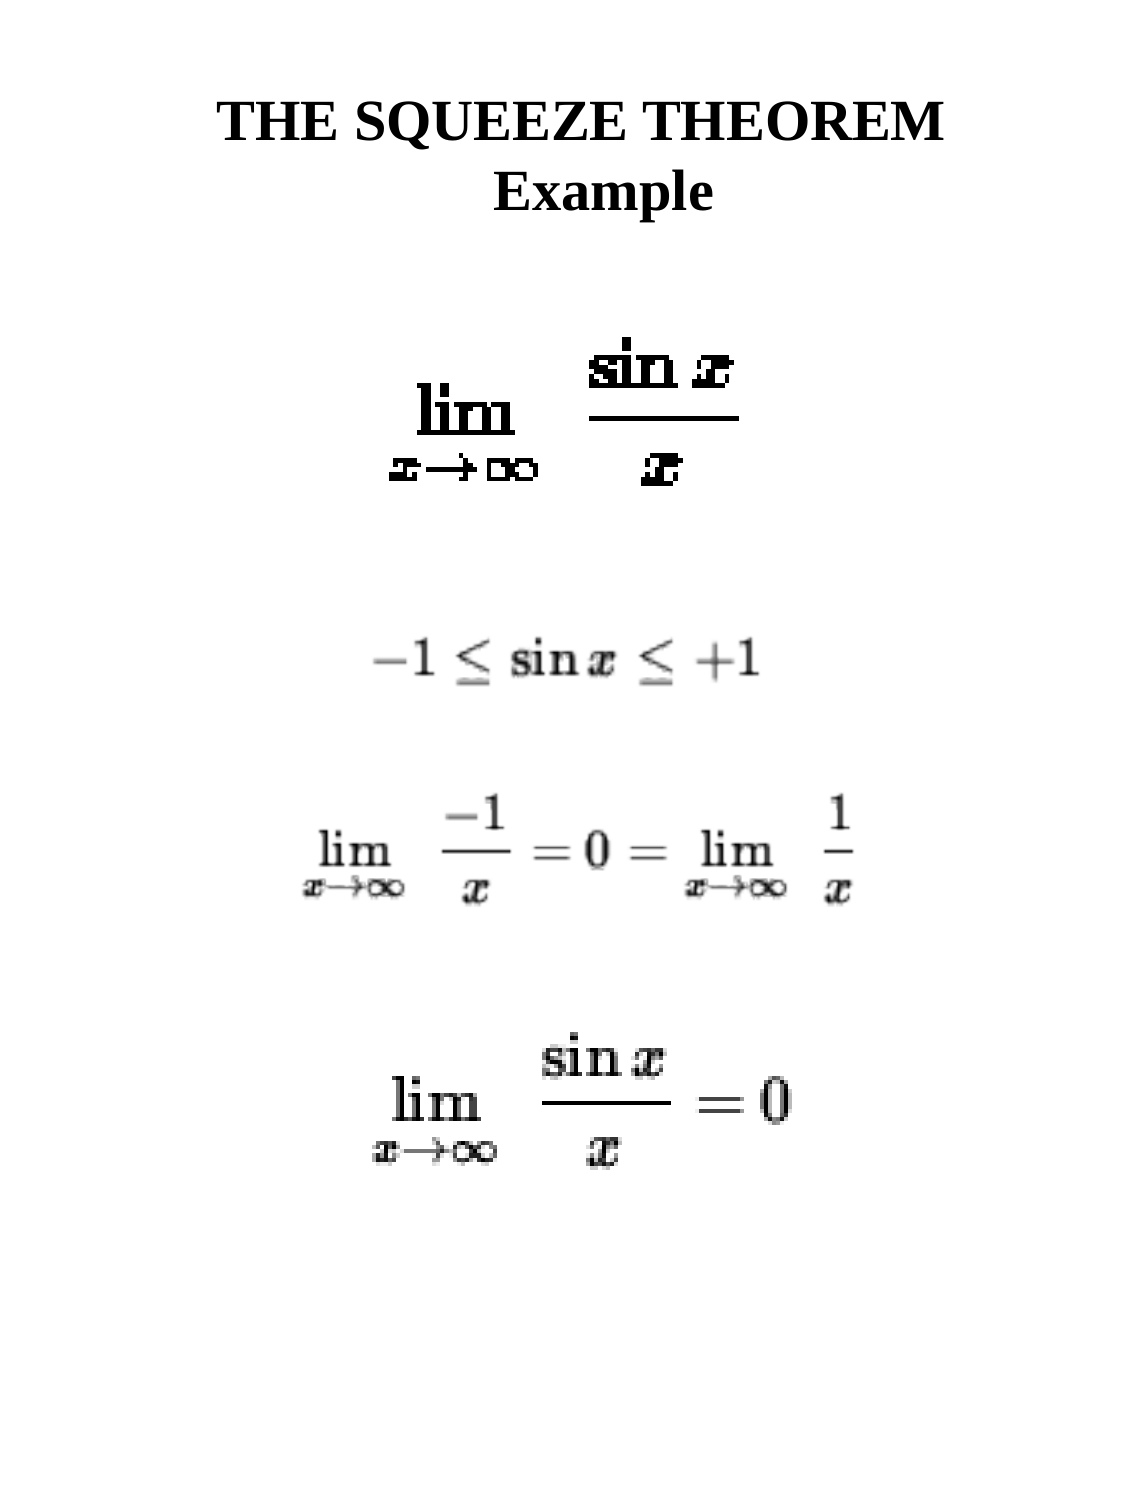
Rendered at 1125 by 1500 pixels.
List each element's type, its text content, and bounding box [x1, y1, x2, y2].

picture [293, 784, 868, 948]
text_box THE SQUEEZE THEOREM Example [202, 74, 1006, 230]
picture [389, 337, 739, 538]
picture [359, 624, 771, 726]
picture [359, 1019, 802, 1223]
